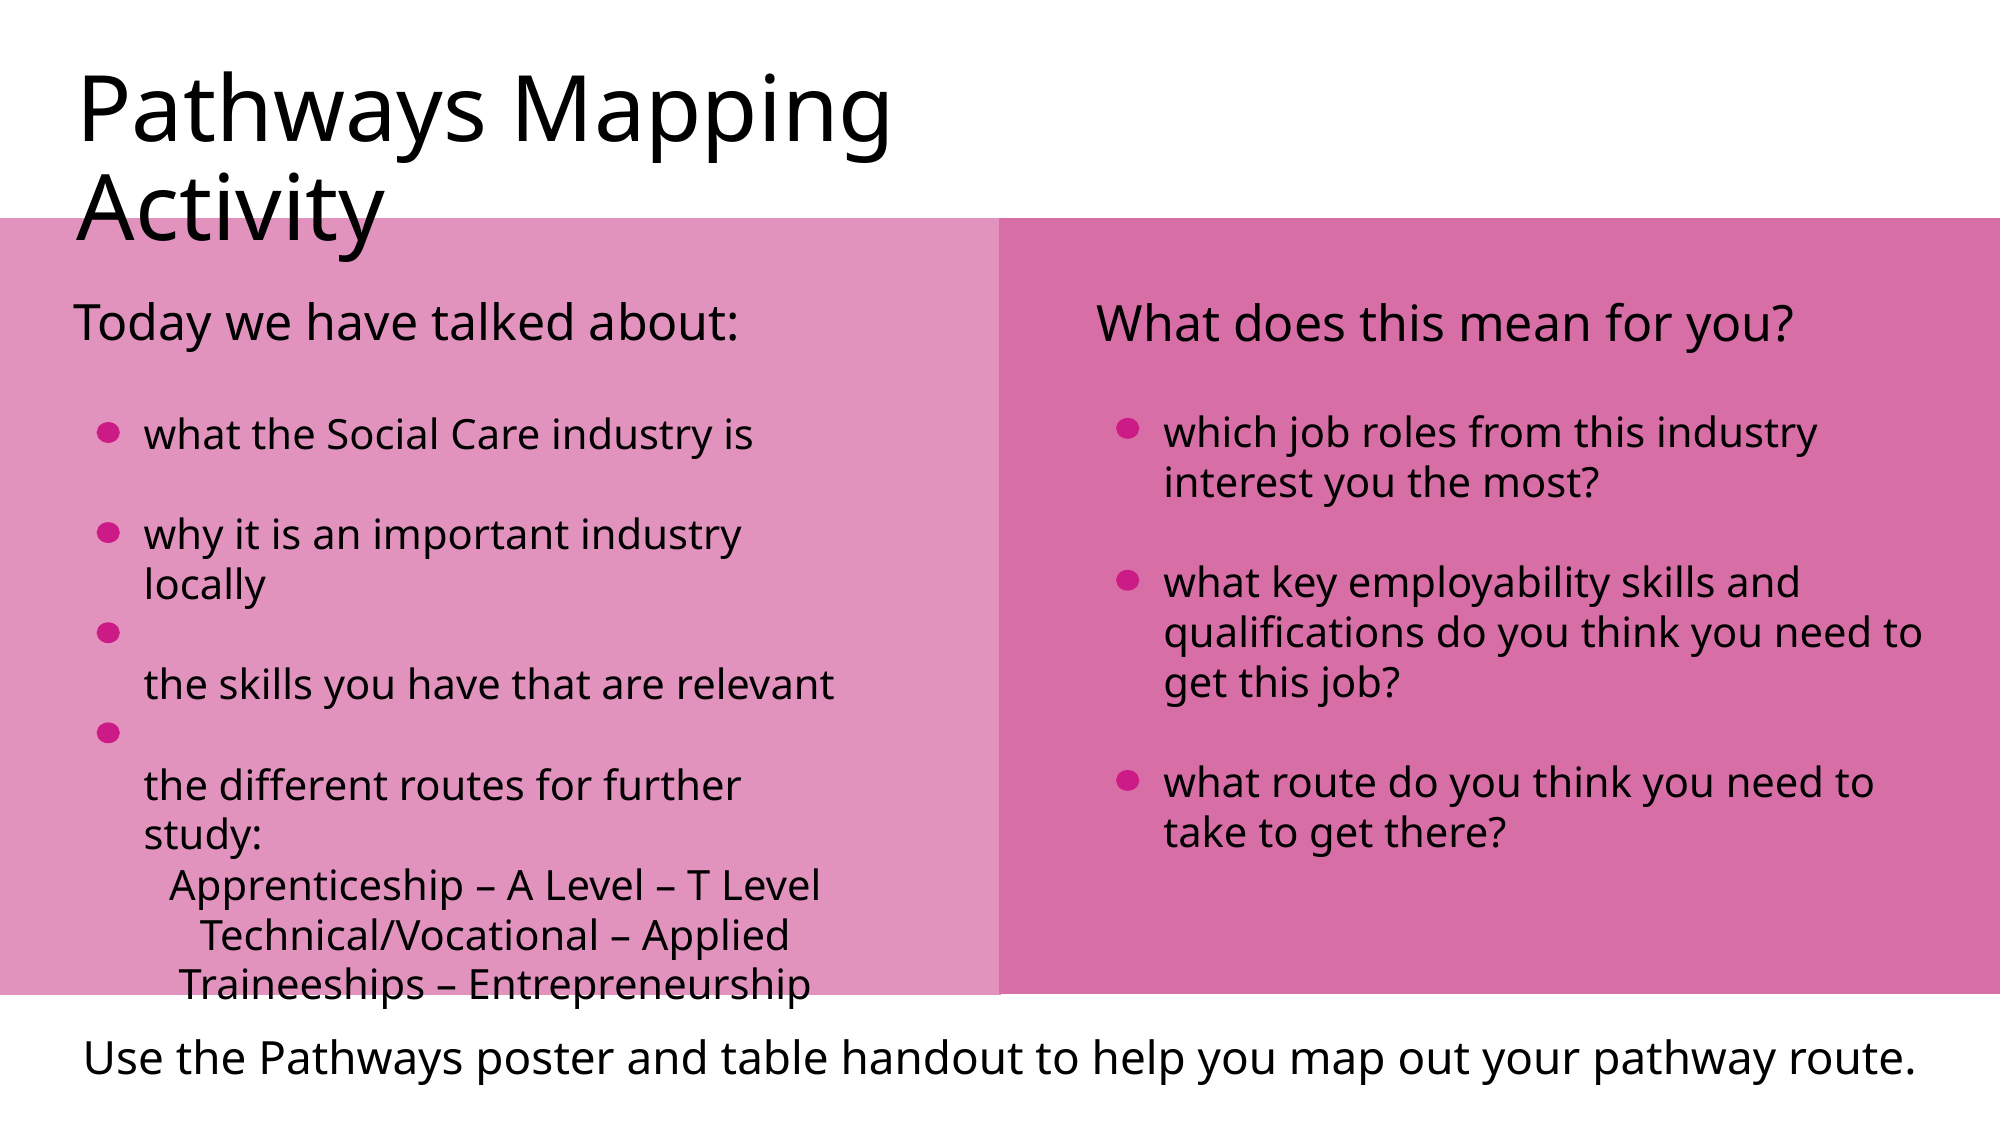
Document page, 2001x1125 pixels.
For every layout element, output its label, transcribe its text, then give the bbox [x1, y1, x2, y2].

text_box [1116, 770, 1140, 791]
text_box [96, 622, 120, 644]
text_box what the Social Care industry is why it is an important industry locally the skills you have that are relevant the different routes for further study: Apprenticeship – A Level – T Level Technical/Vocational – Applied Traineeships – Entrepreneurship [129, 400, 862, 1016]
text_box What does this mean for you? [1081, 283, 1924, 359]
text_box Use the Pathways poster and table handout to help you map out your pathway route. [0, 1021, 2000, 1092]
text_box [1116, 417, 1140, 439]
text_box which job roles from this industry interest you the most? what key employability skills and qualifications do you think you need to get this job? what route do you think you need to take to get there? [1148, 398, 1939, 913]
text_box [1116, 569, 1140, 591]
text_box [96, 422, 120, 443]
text_box Pathways Mapping Activity [61, 54, 1215, 219]
text_box [96, 522, 120, 543]
text_box [999, 218, 2000, 994]
text_box [96, 722, 120, 744]
text_box [0, 218, 1001, 995]
text_box Today we have talked about: [58, 283, 756, 358]
